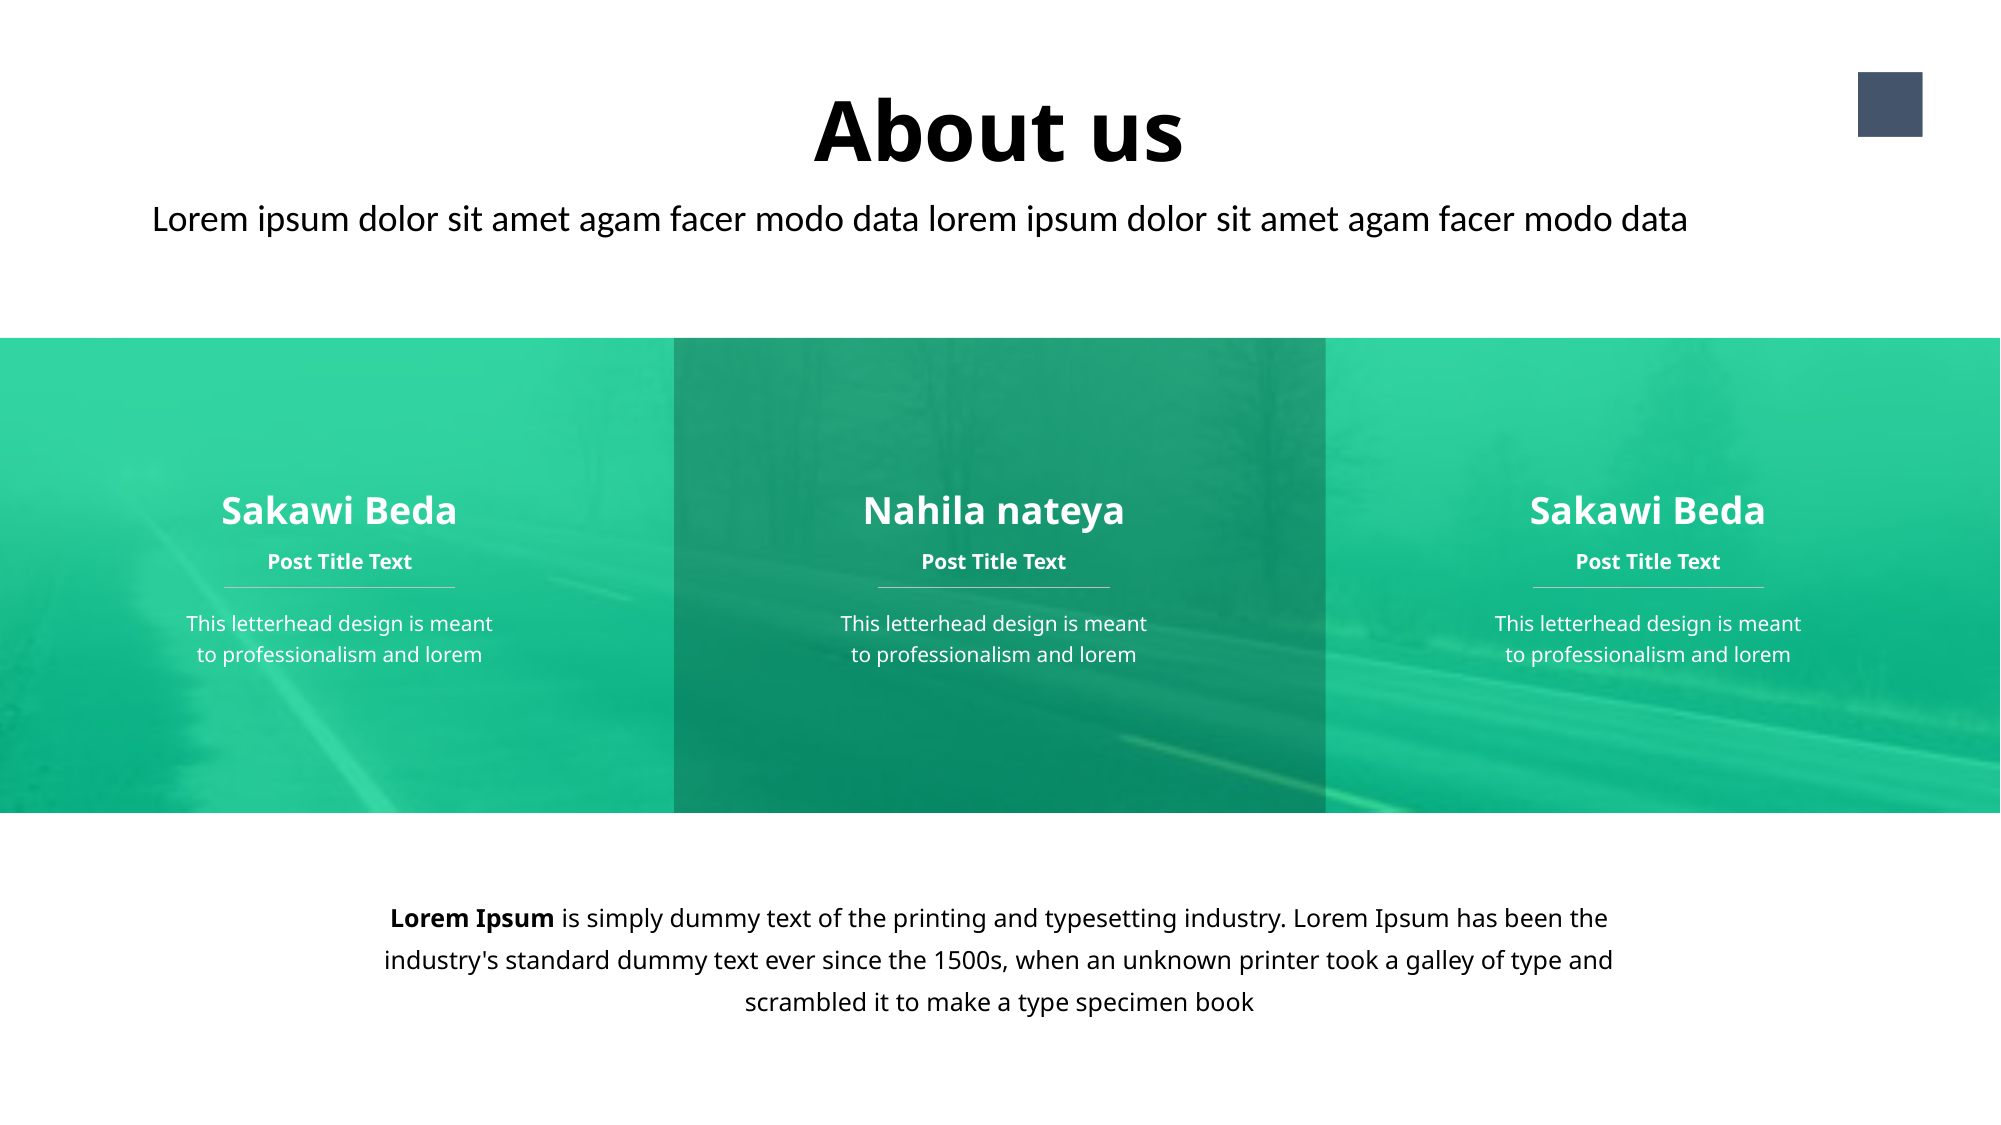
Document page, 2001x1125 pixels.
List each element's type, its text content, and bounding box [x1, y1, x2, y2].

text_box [1483, 483, 1814, 668]
title About us [137, 227, 1863, 237]
title About us [137, 33, 1863, 186]
text_box [1863, 71, 1924, 78]
picture [0, 337, 2000, 813]
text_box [828, 483, 1159, 668]
text_box [1863, 130, 1924, 138]
subtitle Lorem ipsum dolor sit amet agam facer modo data lorem ipsum dolor sit amet agam facer modo data [137, 186, 1863, 227]
text_box Lorem Ipsum is simply dummy text of the printing and typesetting industry. Lorem Ipsum has been the industry's standard dummy text ever since the 1500s, when an unknown printer took a galley of type and scrambled it to make a type specimen book [351, 883, 1649, 1024]
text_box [174, 483, 505, 668]
slide_number 3 [1863, 78, 1927, 130]
